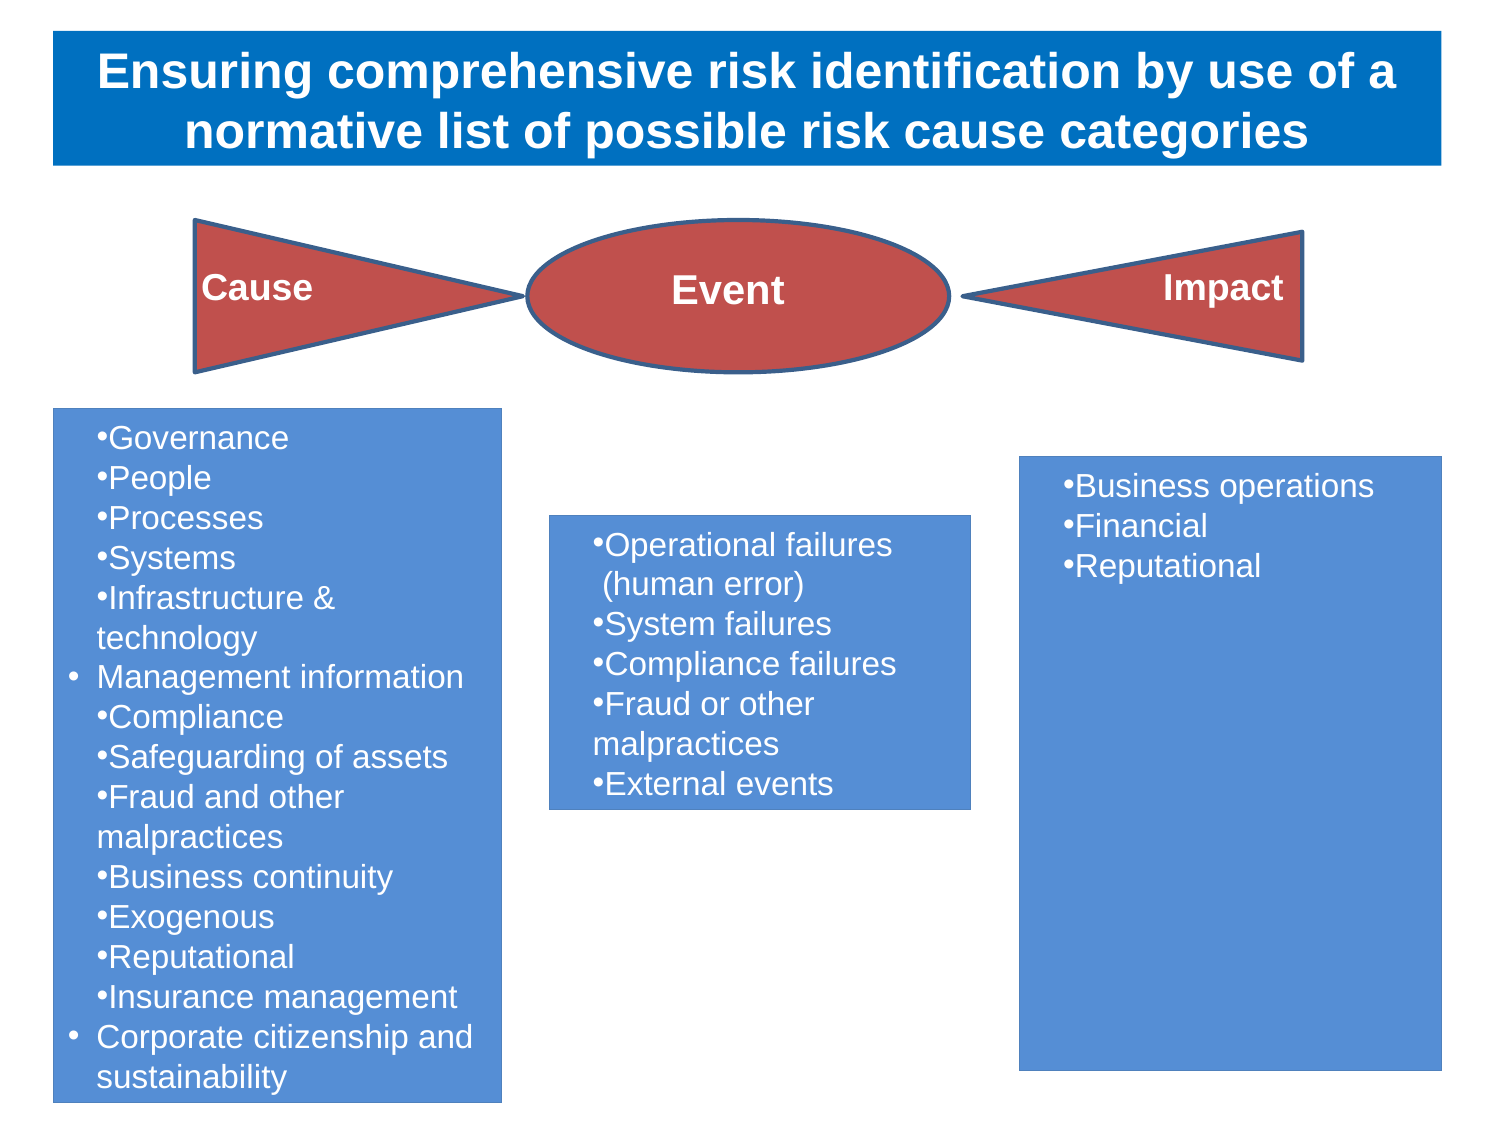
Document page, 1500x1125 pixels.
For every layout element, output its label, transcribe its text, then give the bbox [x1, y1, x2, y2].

text_box [192, 217, 526, 375]
text_box Ensuring comprehensive risk identification by use of a normative list of possible risk cause categories [53, 30, 1442, 166]
text_box Operational failures (human error) System failures Compliance failures Fraud or other malpractices External events [549, 515, 971, 810]
text_box [525, 217, 952, 375]
text_box [1168, 229, 1305, 255]
text_box Business operations Financial Reputational [1019, 456, 1442, 1071]
text_box Governance People Processes Systems Infrastructure & technology Management information Compliance Safeguarding of assets Fraud and other malpractices Business continuity Exogenous Reputational Insurance management Corporate citizenship and sustainability [53, 408, 502, 1103]
text_box Cause [175, 255, 340, 316]
text_box Event [656, 255, 821, 321]
text_box Impact [1148, 255, 1325, 316]
text_box [960, 258, 1305, 363]
